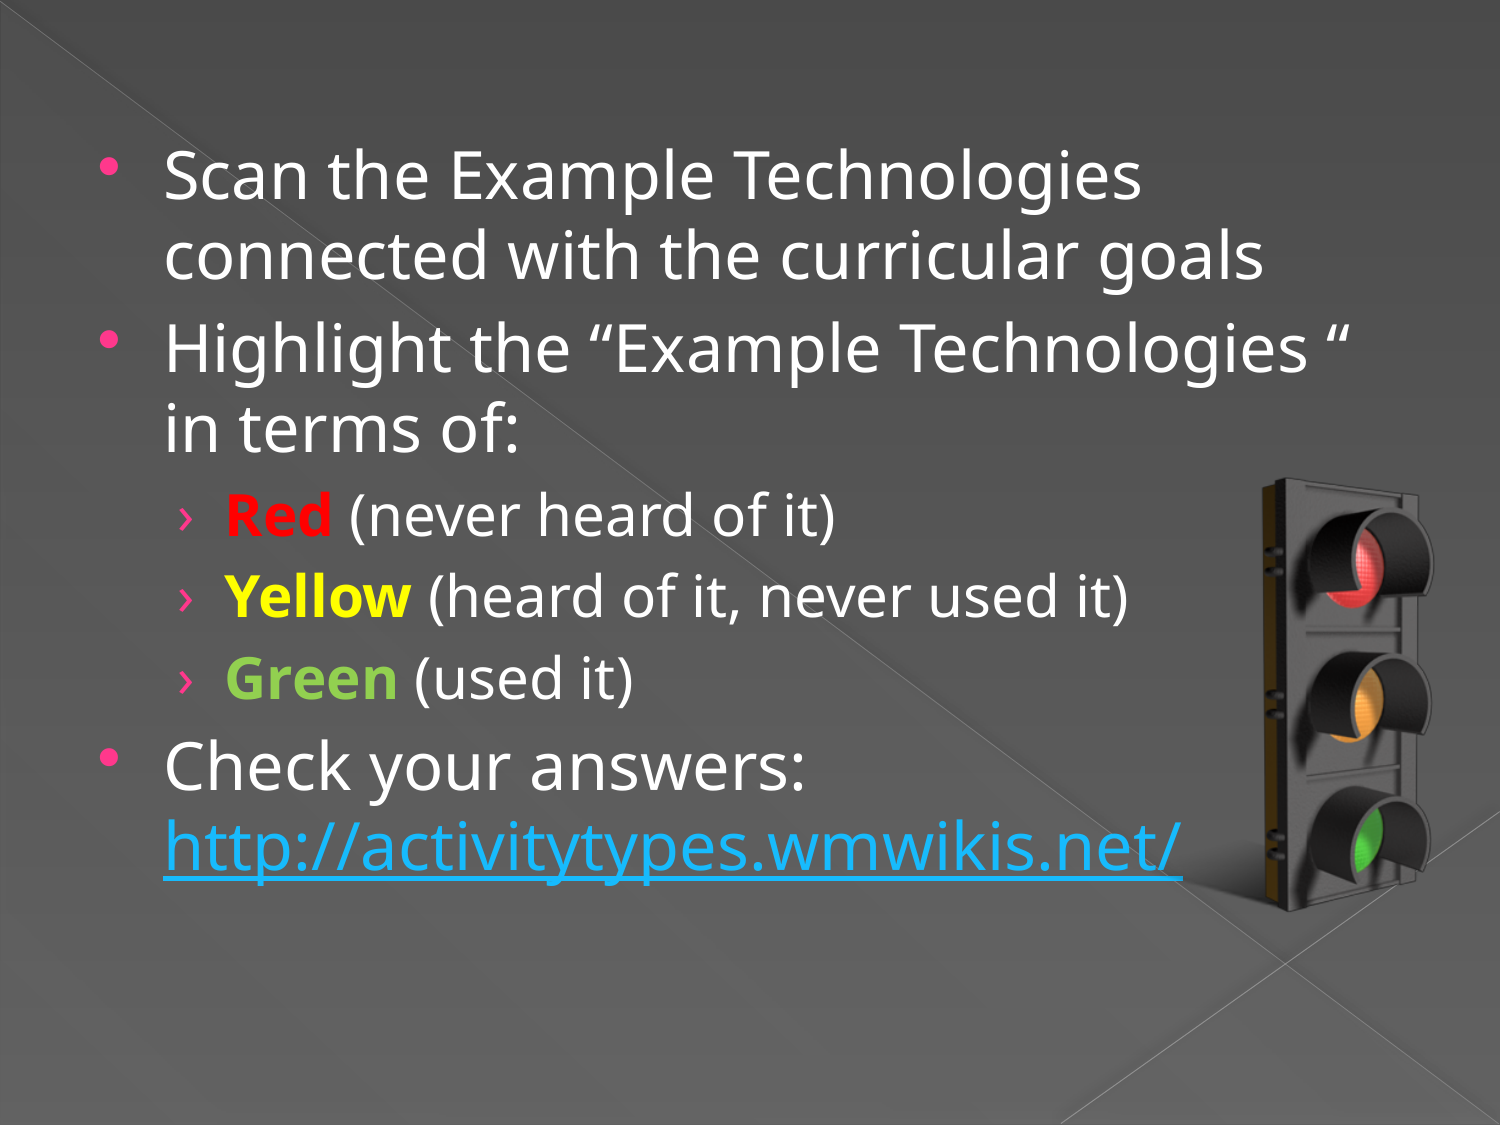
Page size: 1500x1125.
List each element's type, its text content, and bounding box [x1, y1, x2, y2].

picture [1124, 474, 1438, 918]
list Scan the Example Technologies connected with the curricular goals Highlight the “Example Technologies “ in terms of: Red (never heard of it) Yellow (heard of it, never used it) Green (used it) Check your answers: http://activitytypes.wmwikis.net/ [75, 125, 1425, 1059]
